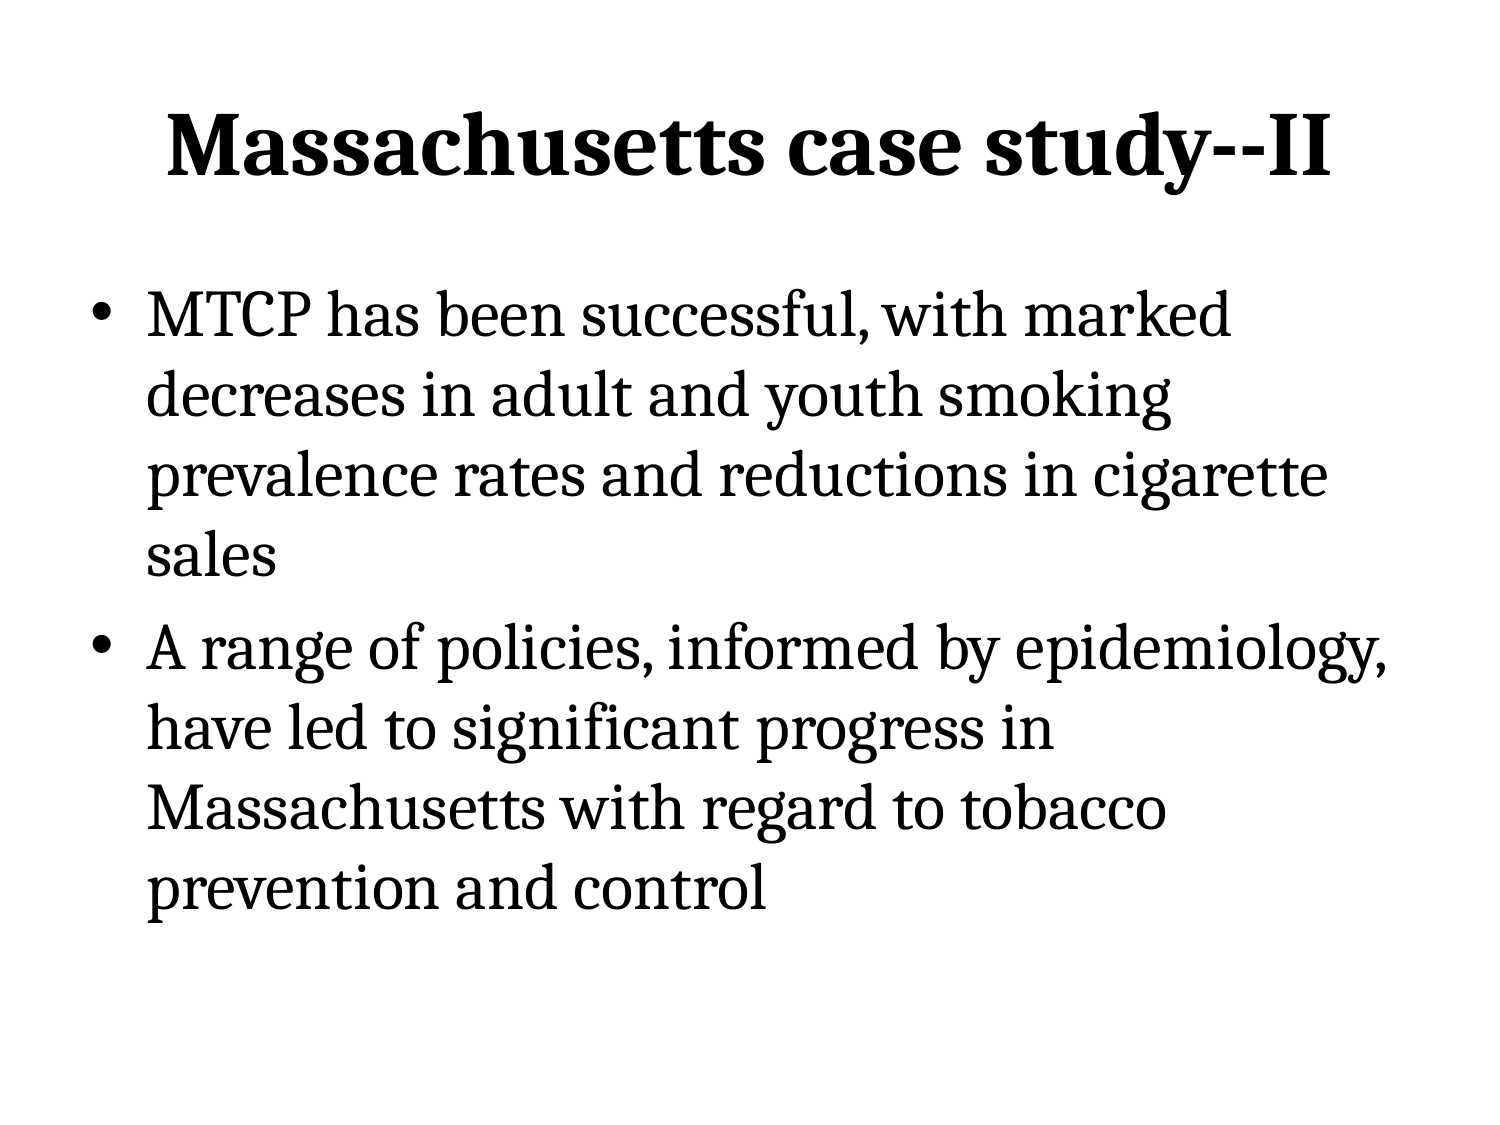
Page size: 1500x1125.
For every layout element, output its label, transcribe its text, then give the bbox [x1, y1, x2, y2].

title Massachusetts case study--II [75, 45, 1425, 233]
list MTCP has been successful, with marked decreases in adult and youth smoking prevalence rates and reductions in cigarette sales A range of policies, informed by epidemiology, have led to significant progress in Massachusetts with regard to tobacco prevention and control [75, 262, 1425, 1005]
